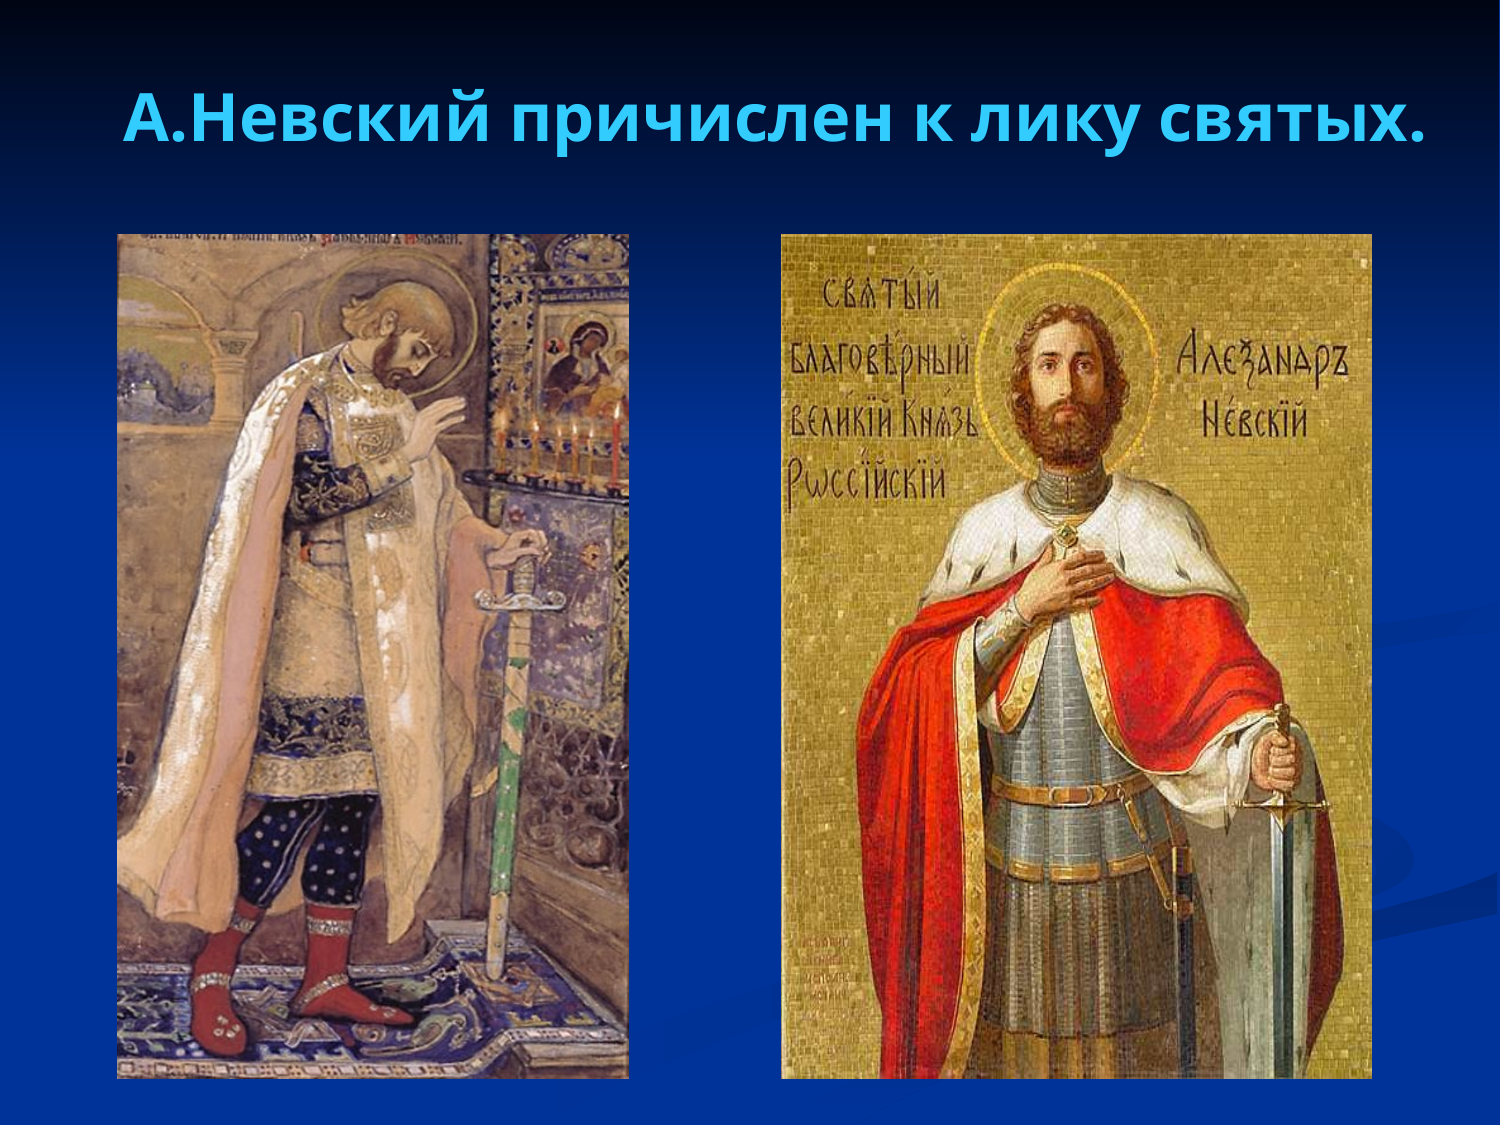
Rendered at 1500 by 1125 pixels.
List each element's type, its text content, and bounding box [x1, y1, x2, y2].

text_box А.Невский причислен к лику святых. [75, 45, 1477, 185]
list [116, 234, 629, 1079]
picture [781, 234, 1372, 1079]
